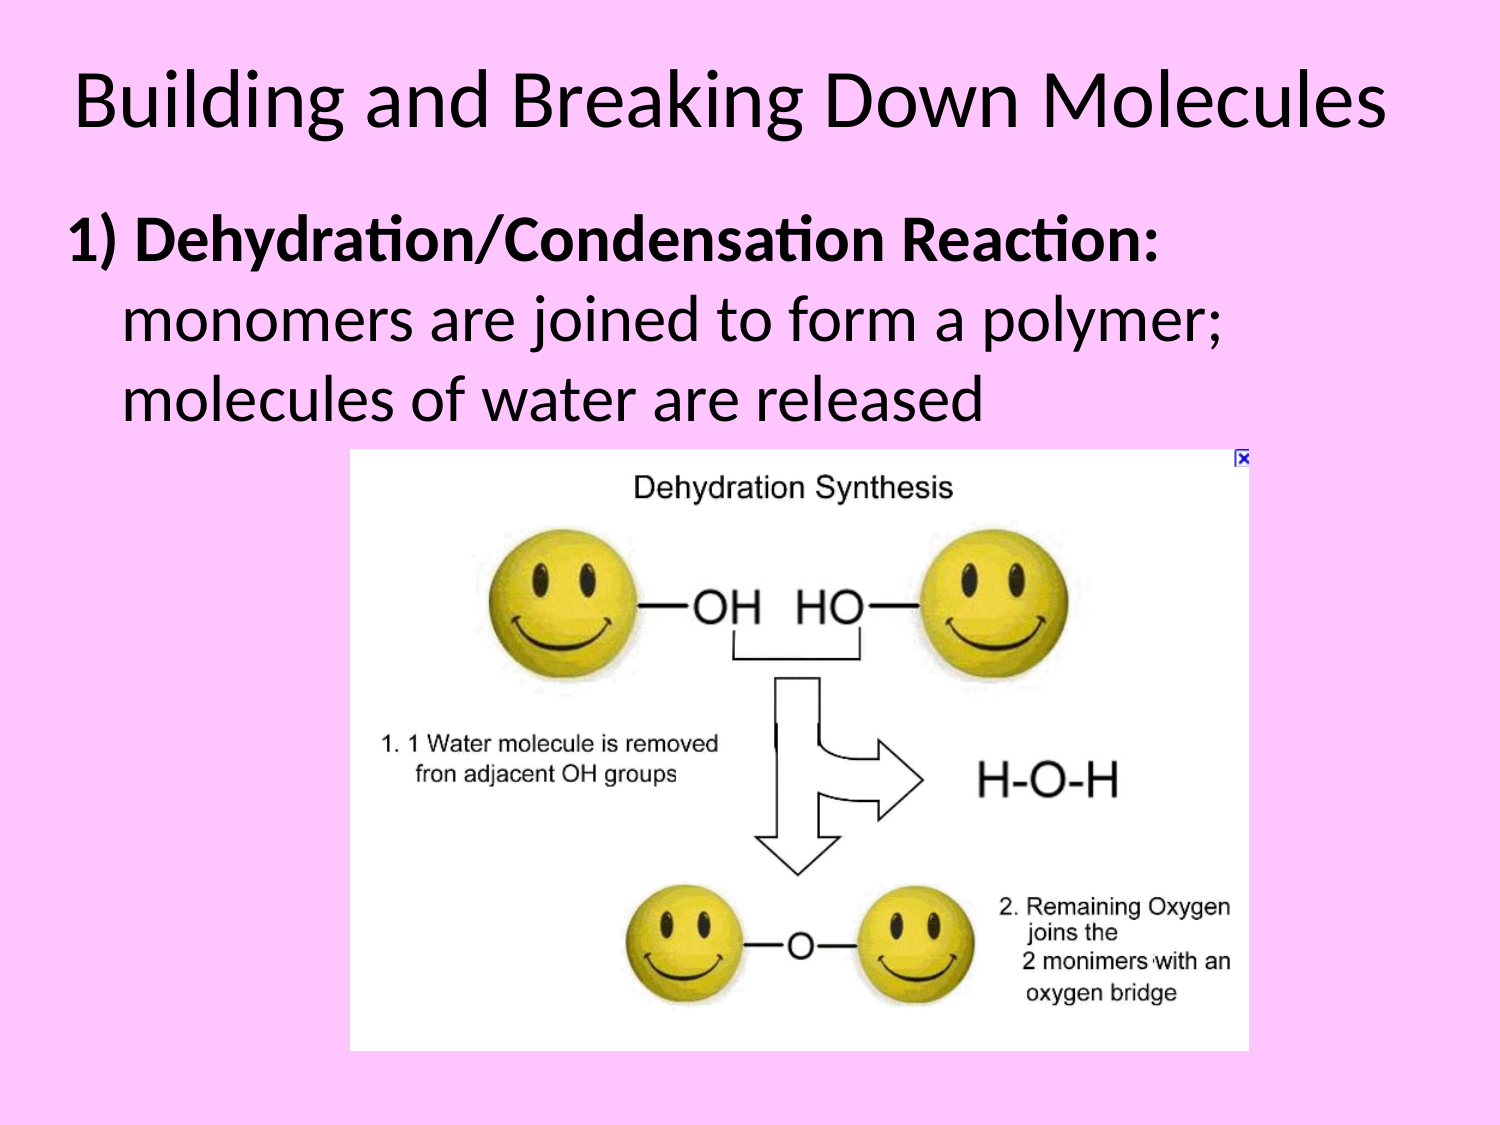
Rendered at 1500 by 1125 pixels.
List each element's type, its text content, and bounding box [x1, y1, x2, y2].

list 1) Dehydration/Condensation Reaction: monomers are joined to form a polymer; molecules of water are released [49, 187, 1401, 931]
picture [349, 449, 1249, 1051]
title Building and Breaking Down Molecules [0, 0, 1463, 188]
